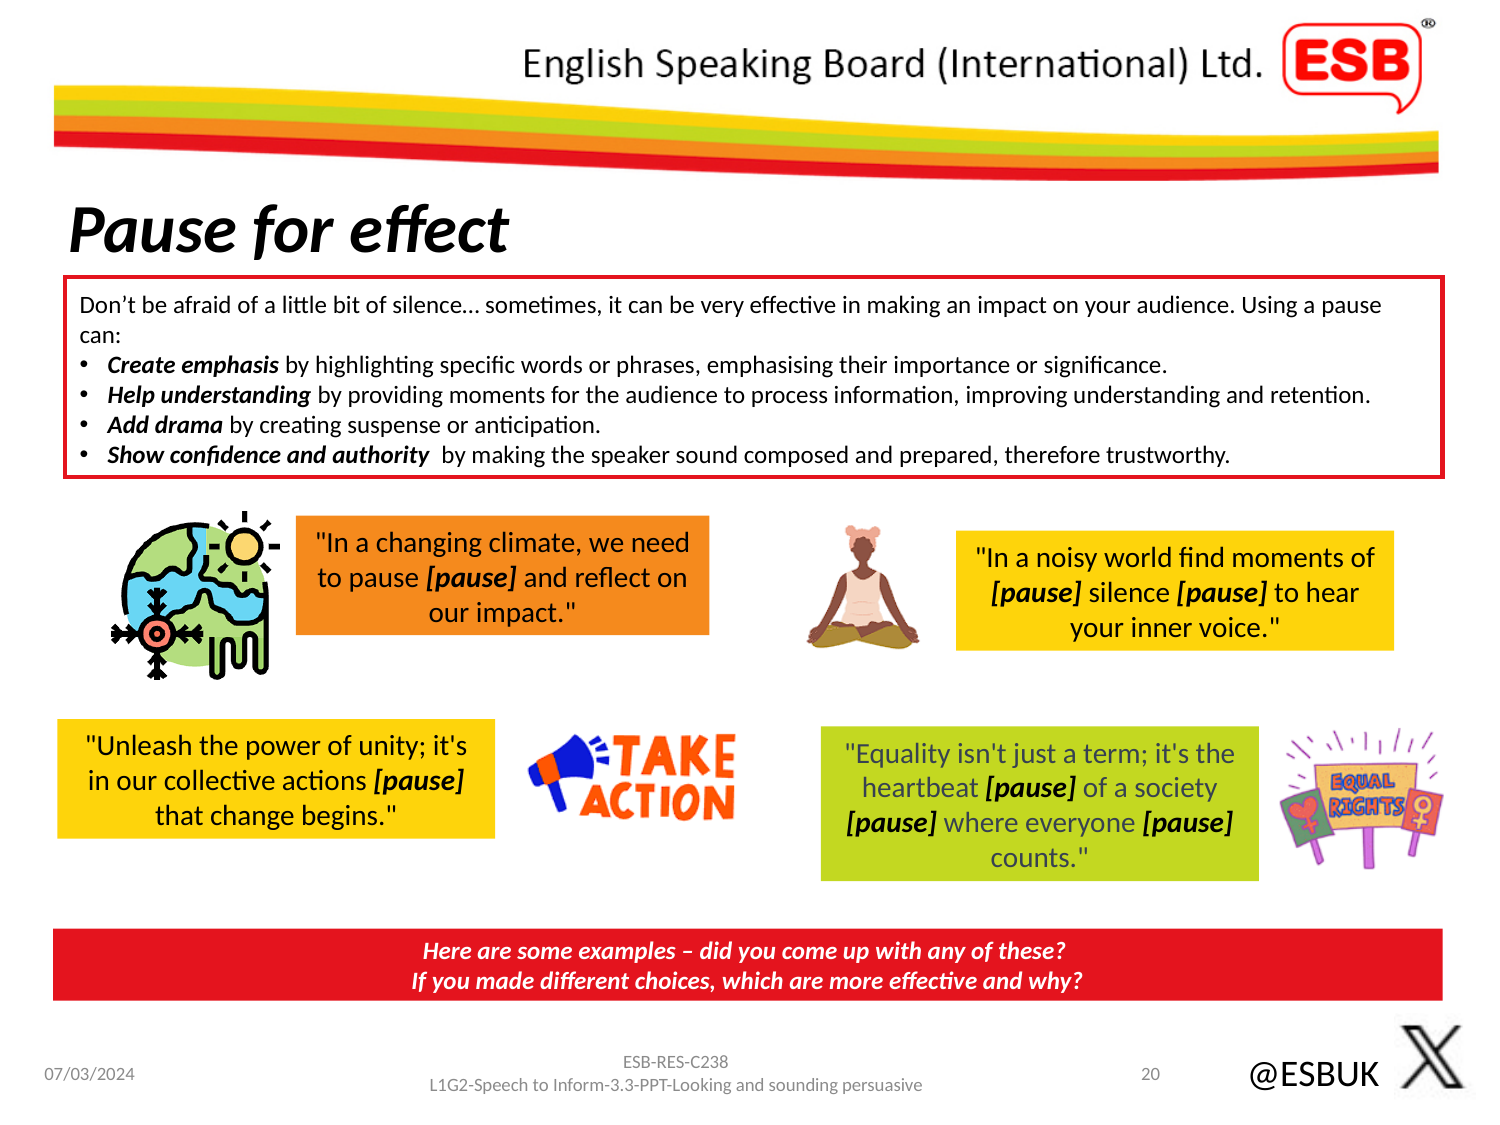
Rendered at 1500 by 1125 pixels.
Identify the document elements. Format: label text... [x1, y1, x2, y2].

text_box "In a changing climate, we need to pause [pause] and reflect on our impact." [295, 515, 710, 636]
text_box "In a noisy world find moments of [pause] silence [pause] to hear your inner voice." [956, 530, 1395, 651]
picture [514, 704, 753, 837]
text_box Here are some examples – did you come up with any of these? If you made different choices, which are more effective and why? [52, 928, 1444, 1002]
title Pause for effect [53, 182, 1347, 278]
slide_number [29, 1042, 367, 1103]
picture [111, 502, 283, 693]
picture [1261, 708, 1469, 887]
picture [802, 511, 931, 671]
text_box "Unleash the power of unity; it's in our collective actions [pause] that change begins." [57, 719, 496, 839]
text_box "Equality isn't just a term; it's the heartbeat [pause] of a society [pause] where everyone [pause] counts." [820, 726, 1259, 882]
text_box Don’t be afraid of a little bit of silence… sometimes, it can be very effective in making an impact on your audience. Using a pause can: Create emphasis by highlighting specific words or phrases, emphasising their importance or significance. Help understanding by providing moments for the audience to process information, improving understanding and retention. Add drama by creating suspense or anticipation. Show confidence and authority by making the speaker sound composed and prepared, therefore trustworthy. [64, 276, 1444, 478]
slide_number 20 [930, 1042, 1176, 1103]
picture [1393, 1013, 1476, 1102]
picture [0, 0, 1500, 189]
footer ESB-RES-C238 L1G2-Speech to Inform-3.3-PPT-Looking and sounding persuasive [395, 1042, 930, 1103]
